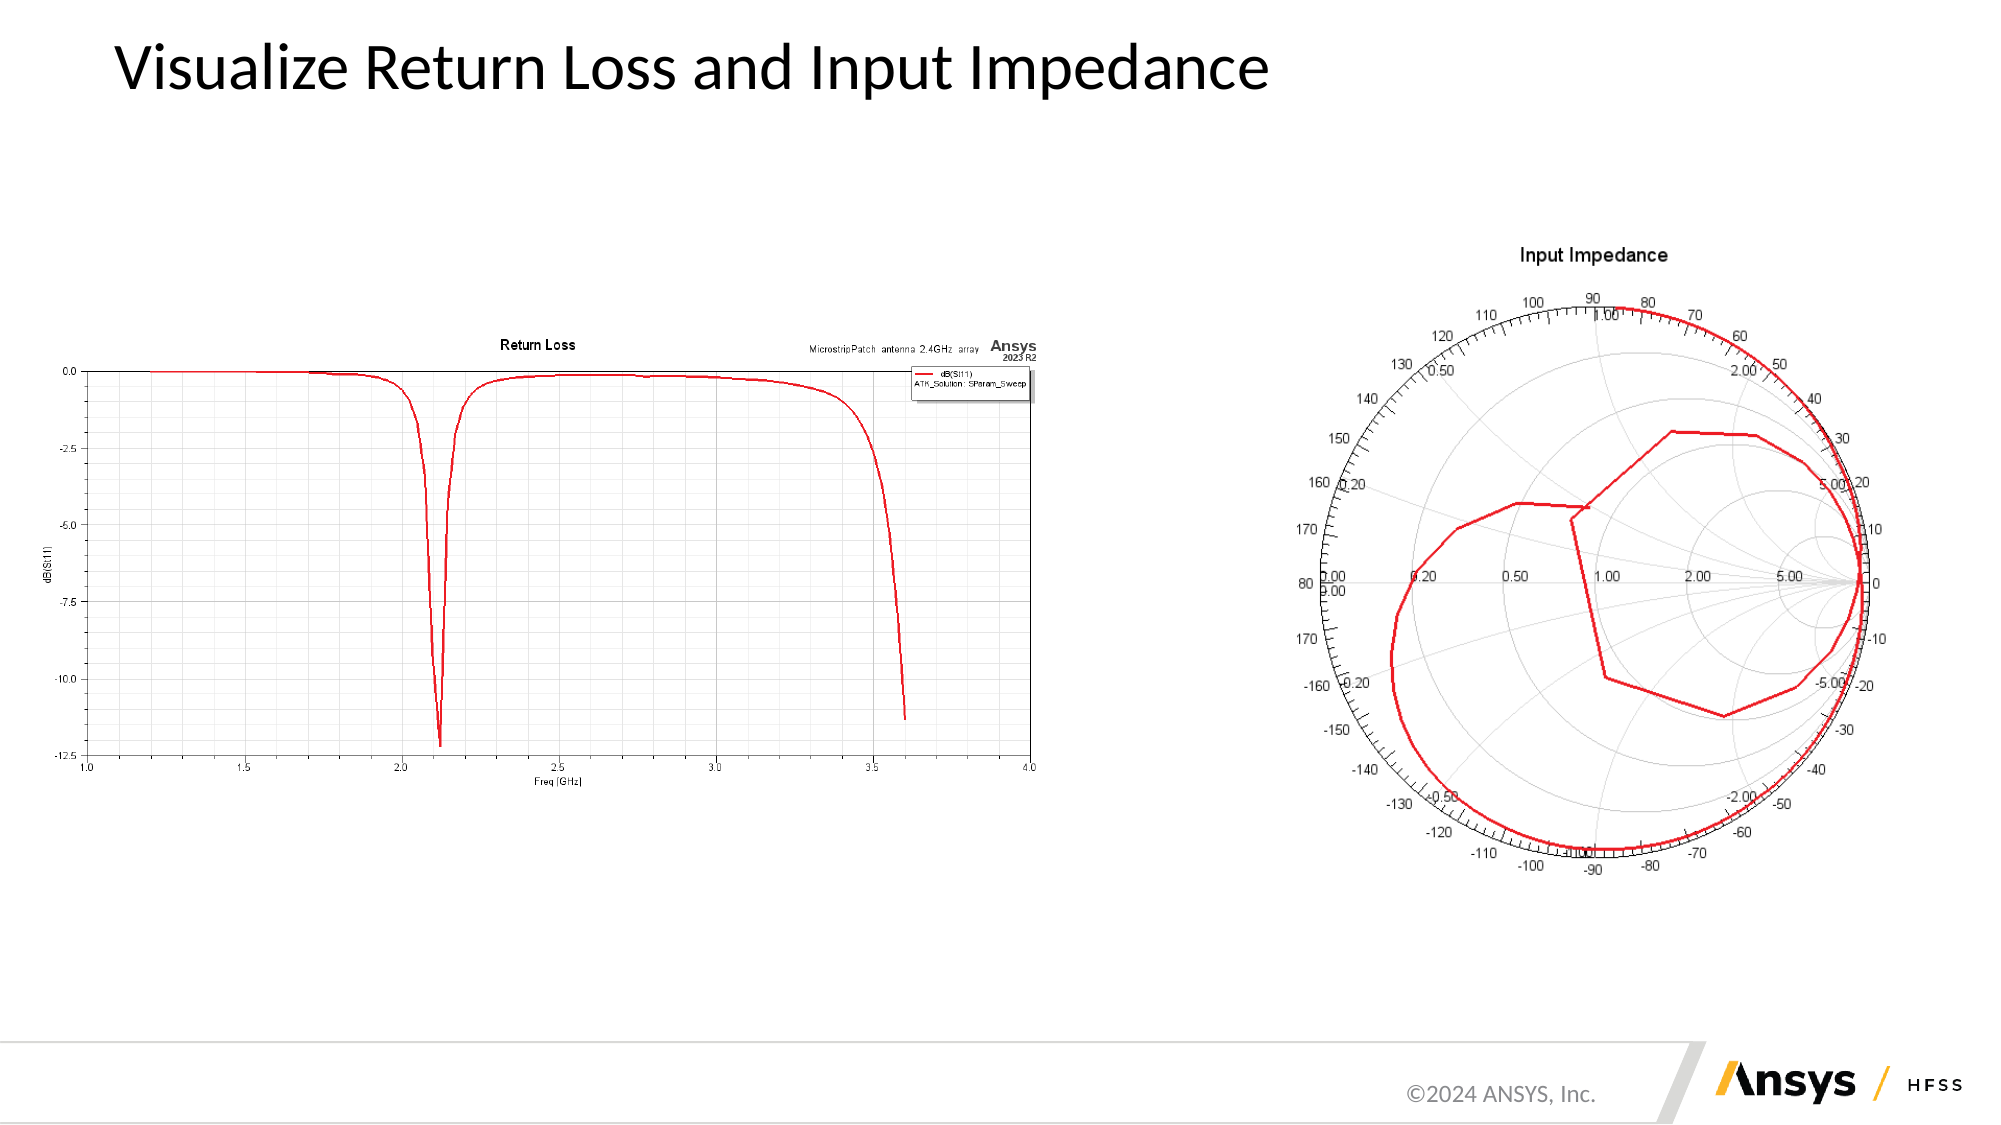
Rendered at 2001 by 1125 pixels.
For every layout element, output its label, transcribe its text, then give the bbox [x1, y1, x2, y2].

picture [0, 0, 2000, 1125]
title Visualize Return Loss and Input Impedance [99, 24, 1900, 164]
